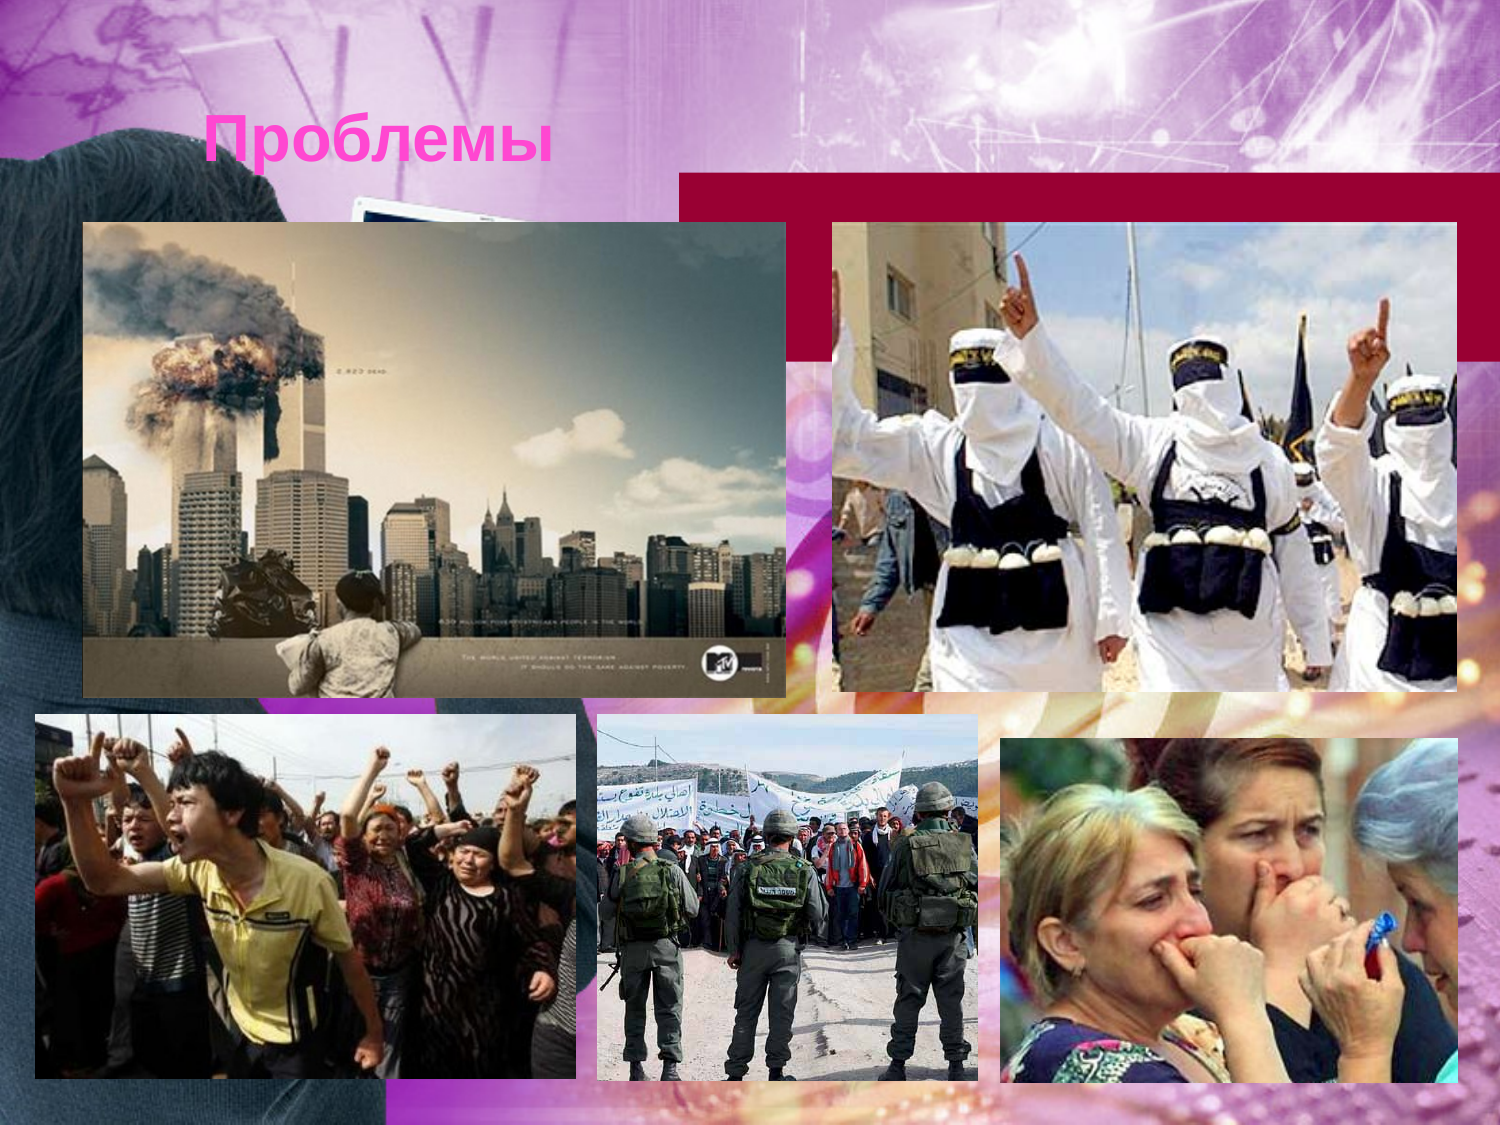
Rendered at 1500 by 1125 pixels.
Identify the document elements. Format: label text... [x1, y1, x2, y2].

picture [0, 0, 1500, 1125]
title Проблемы [187, 46, 1416, 223]
